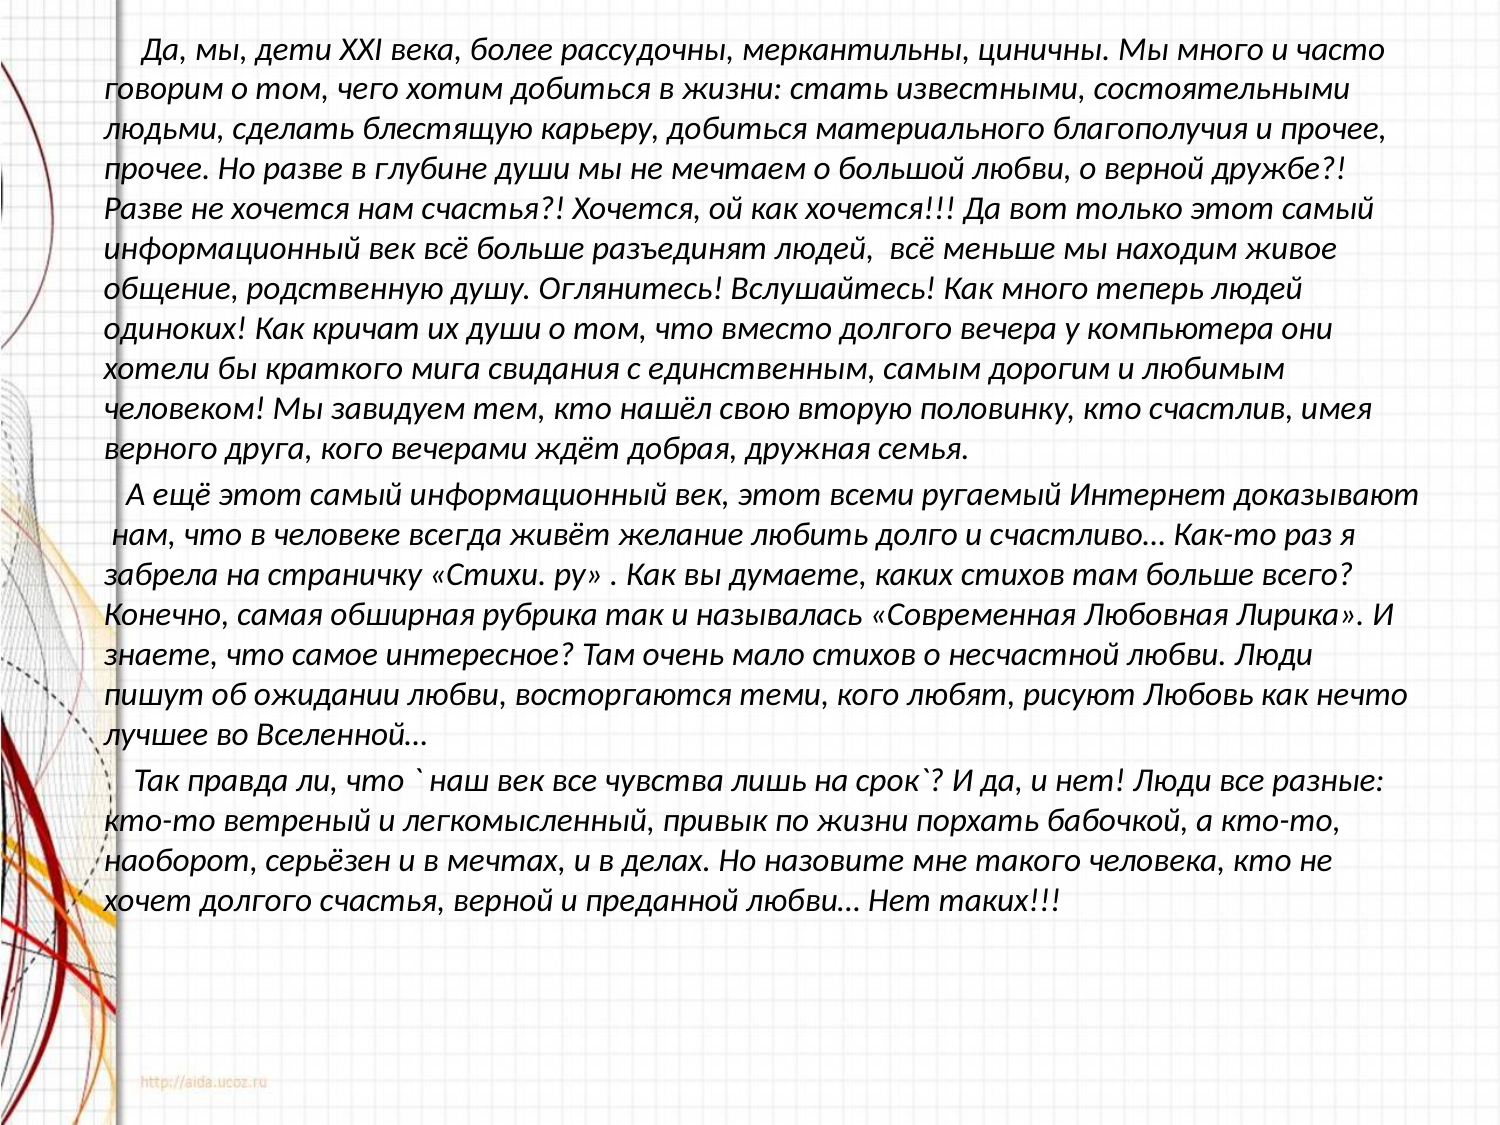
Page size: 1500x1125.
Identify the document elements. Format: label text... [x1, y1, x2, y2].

picture [0, 0, 1500, 1125]
list Да, мы, дети XXI века, более рассудочны, меркантильны, циничны. Мы много и часто говорим о том, чего хотим добиться в жизни: стать известными, состоятельными людьми, сделать блестящую карьеру, добиться материального благополучия и прочее, прочее. Но разве в глубине души мы не мечтаем о большой любви, о верной дружбе?! Разве не хочется нам счастья?! Хочется, ой как хочется!!! Да вот только этот самый информационный век всё больше разъединят людей, всё меньше мы находим живое общение, родственную душу. Оглянитесь! Вслушайтесь! Как много теперь людей одиноких! Как кричат их души о том, что вместо долгого вечера у компьютера они хотели бы краткого мига свидания с единственным, самым дорогим и любимым человеком! Мы завидуем тем, кто нашёл свою вторую половинку, кто счастлив, имея верного друга, кого вечерами ждёт добрая, дружная семья. А ещё этот самый информационный век, этот всеми ругаемый Интернет доказывают нам, что в человеке всегда живёт желание любить долго и счастливо… Как-то раз я забрела на страничку «Стихи. ру» . Как вы думаете, каких стихов там больше всего? Конечно, самая обширная рубрика так и называлась «Современная Любовная Лирика». И знаете, что самое интересное? Там очень мало стихов о несчастной любви. Люди пишут об ожидании любви, восторгаются теми, кого любят, рисуют Любовь как нечто лучшее во Вселенной… Так правда ли, что ` наш век все чувства лишь на срок`? И да, и нет! Люди все разные: кто-то ветреный и легкомысленный, привык по жизни порхать бабочкой, а кто-то, наоборот, серьёзен и в мечтах, и в делах. Но назовите мне такого человека, кто не хочет долгого счастья, верной и преданной любви… Нет таких!!! [88, 19, 1439, 1012]
